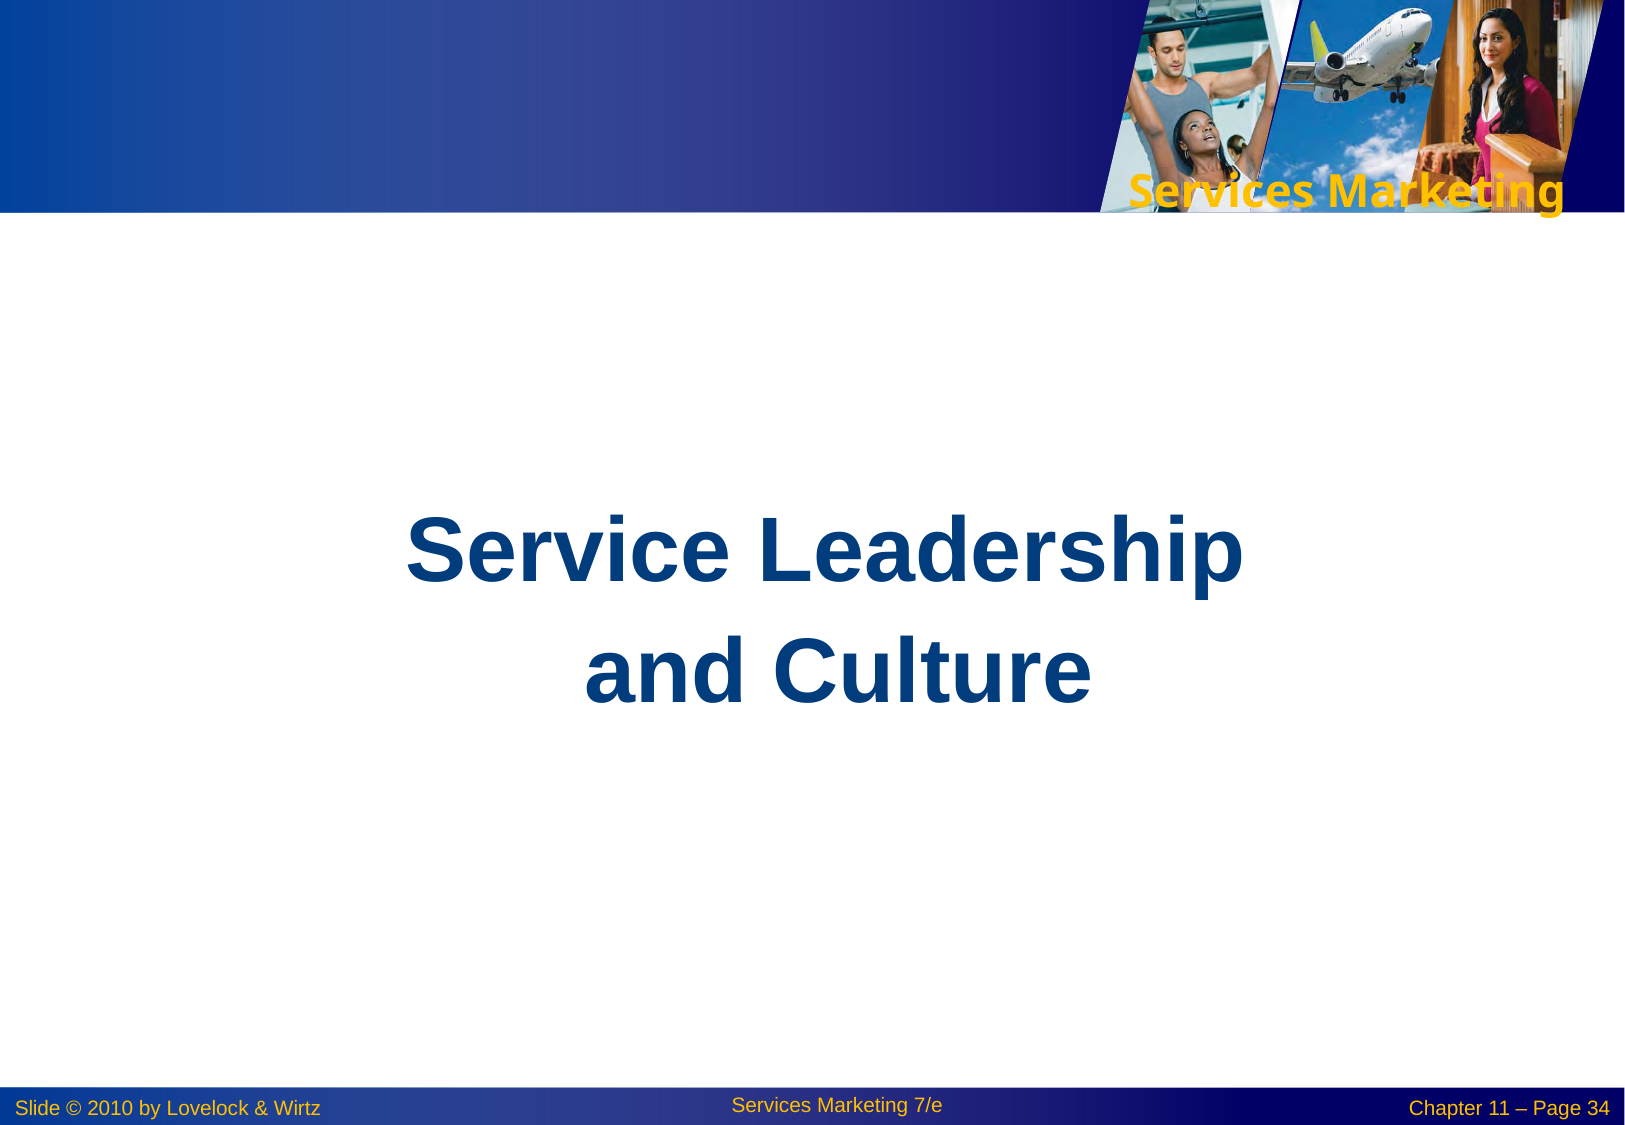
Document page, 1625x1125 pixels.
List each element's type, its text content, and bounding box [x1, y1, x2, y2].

picture [1162, 186, 1172, 192]
picture [1100, 0, 1604, 213]
text_box Service Leadership and Culture [148, 436, 1530, 763]
picture [1546, 187, 1556, 202]
